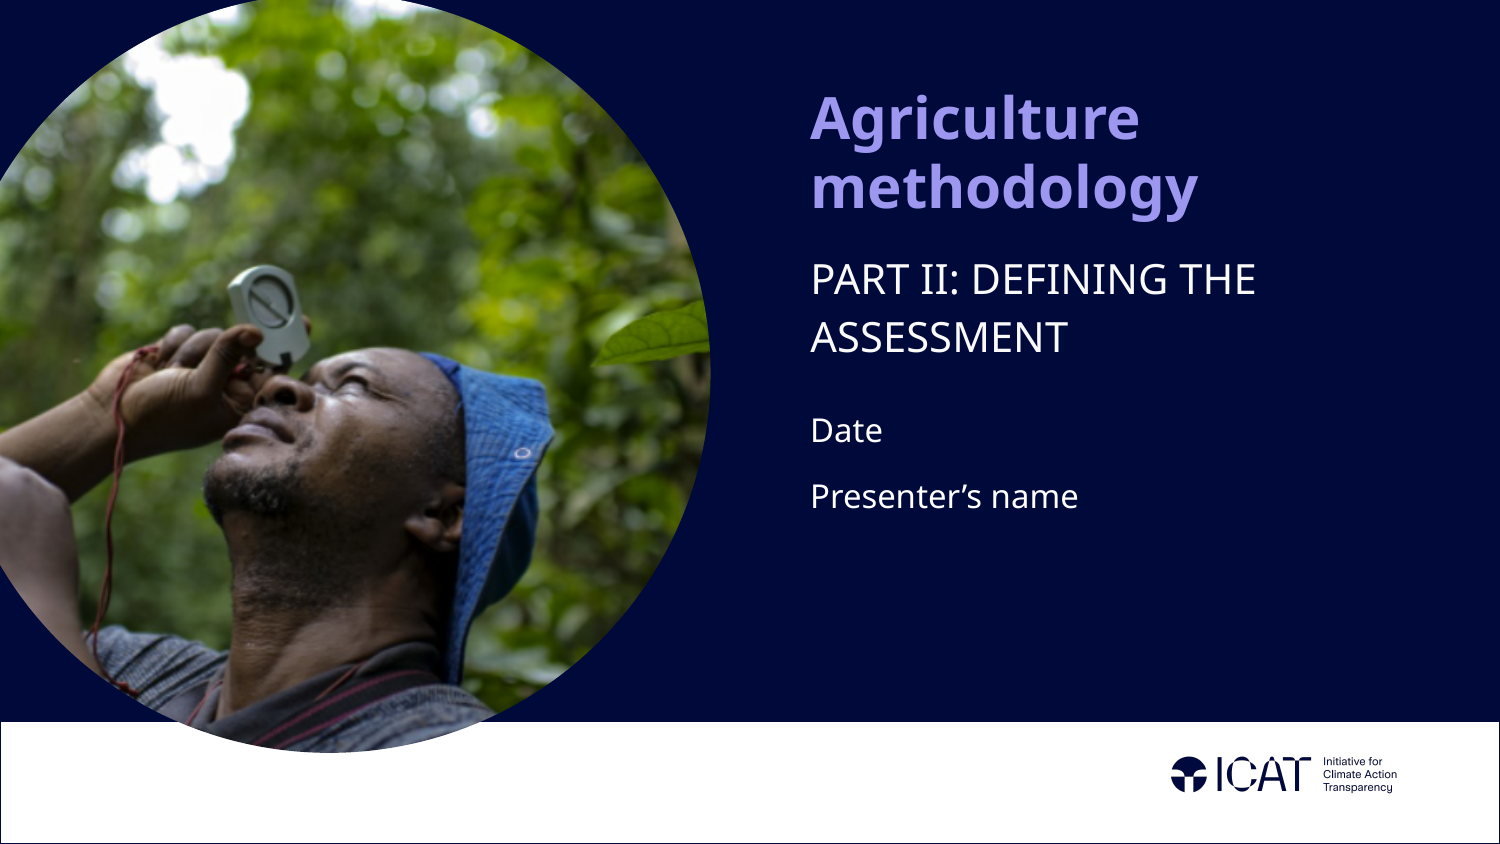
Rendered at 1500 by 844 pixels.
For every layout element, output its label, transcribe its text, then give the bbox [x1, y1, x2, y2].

title Agriculture methodology [795, 65, 1487, 232]
picture [1171, 724, 1430, 824]
picture [0, 0, 711, 754]
text_box Date Presenter’s name [795, 389, 1449, 531]
subtitle PART II: DEFINING THE ASSESSMENT [795, 230, 1450, 483]
